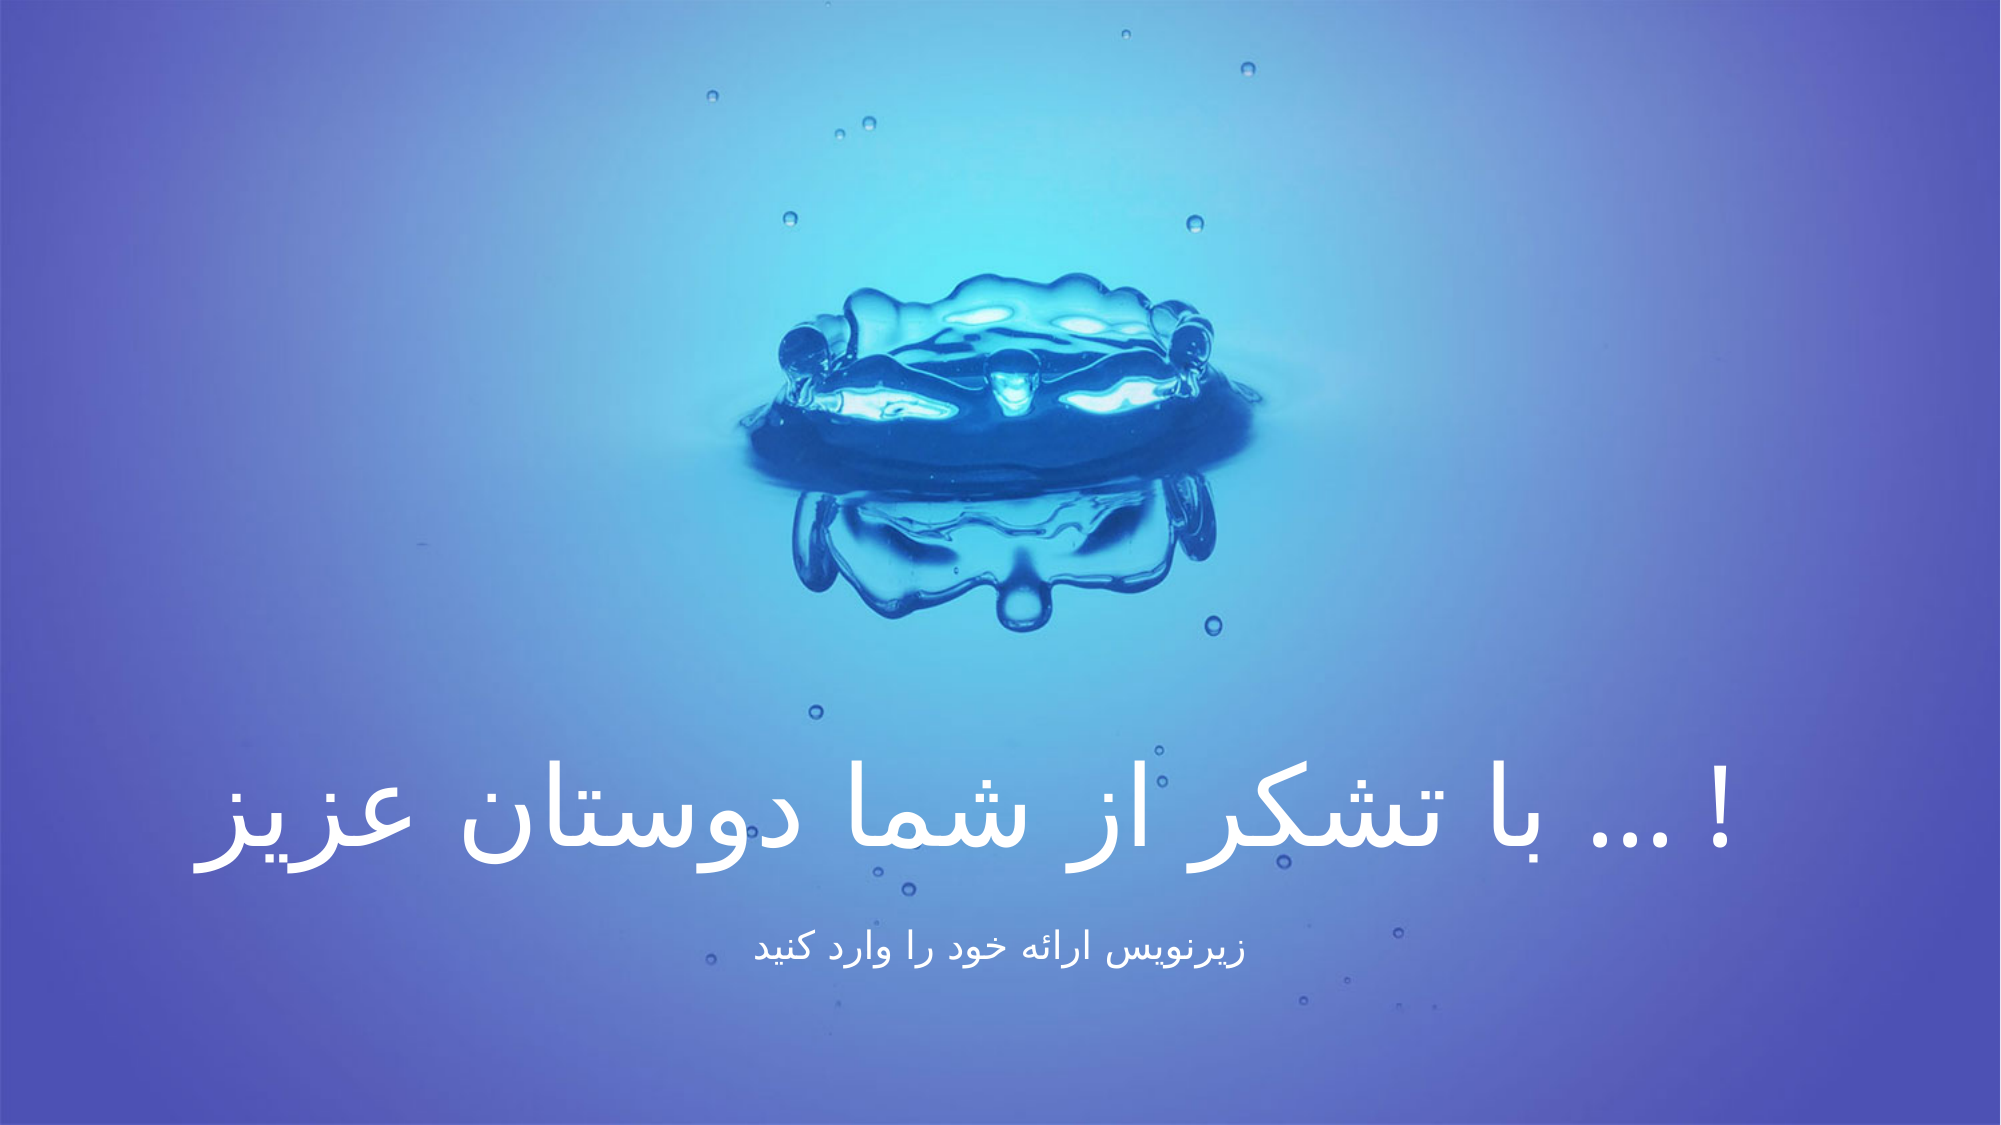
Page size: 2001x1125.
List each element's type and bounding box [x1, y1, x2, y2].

picture [0, 0, 2001, 1125]
text_box [45, 725, 1889, 975]
